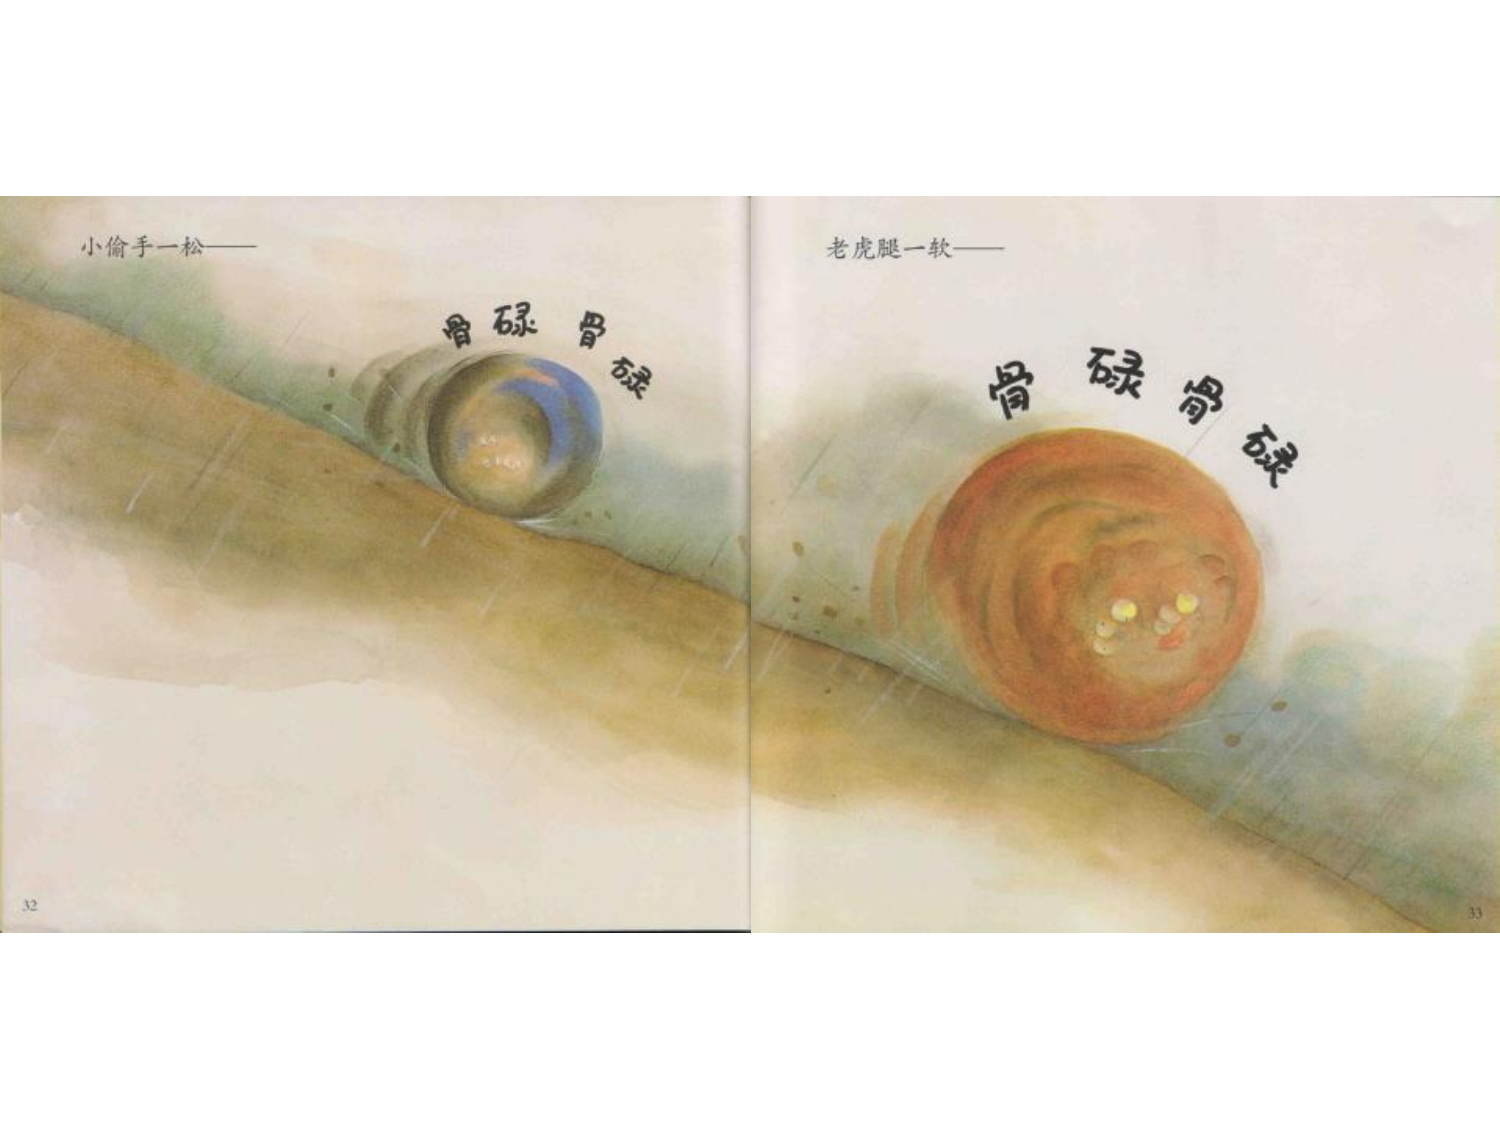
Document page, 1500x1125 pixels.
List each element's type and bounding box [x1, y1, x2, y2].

picture [0, 196, 1500, 934]
